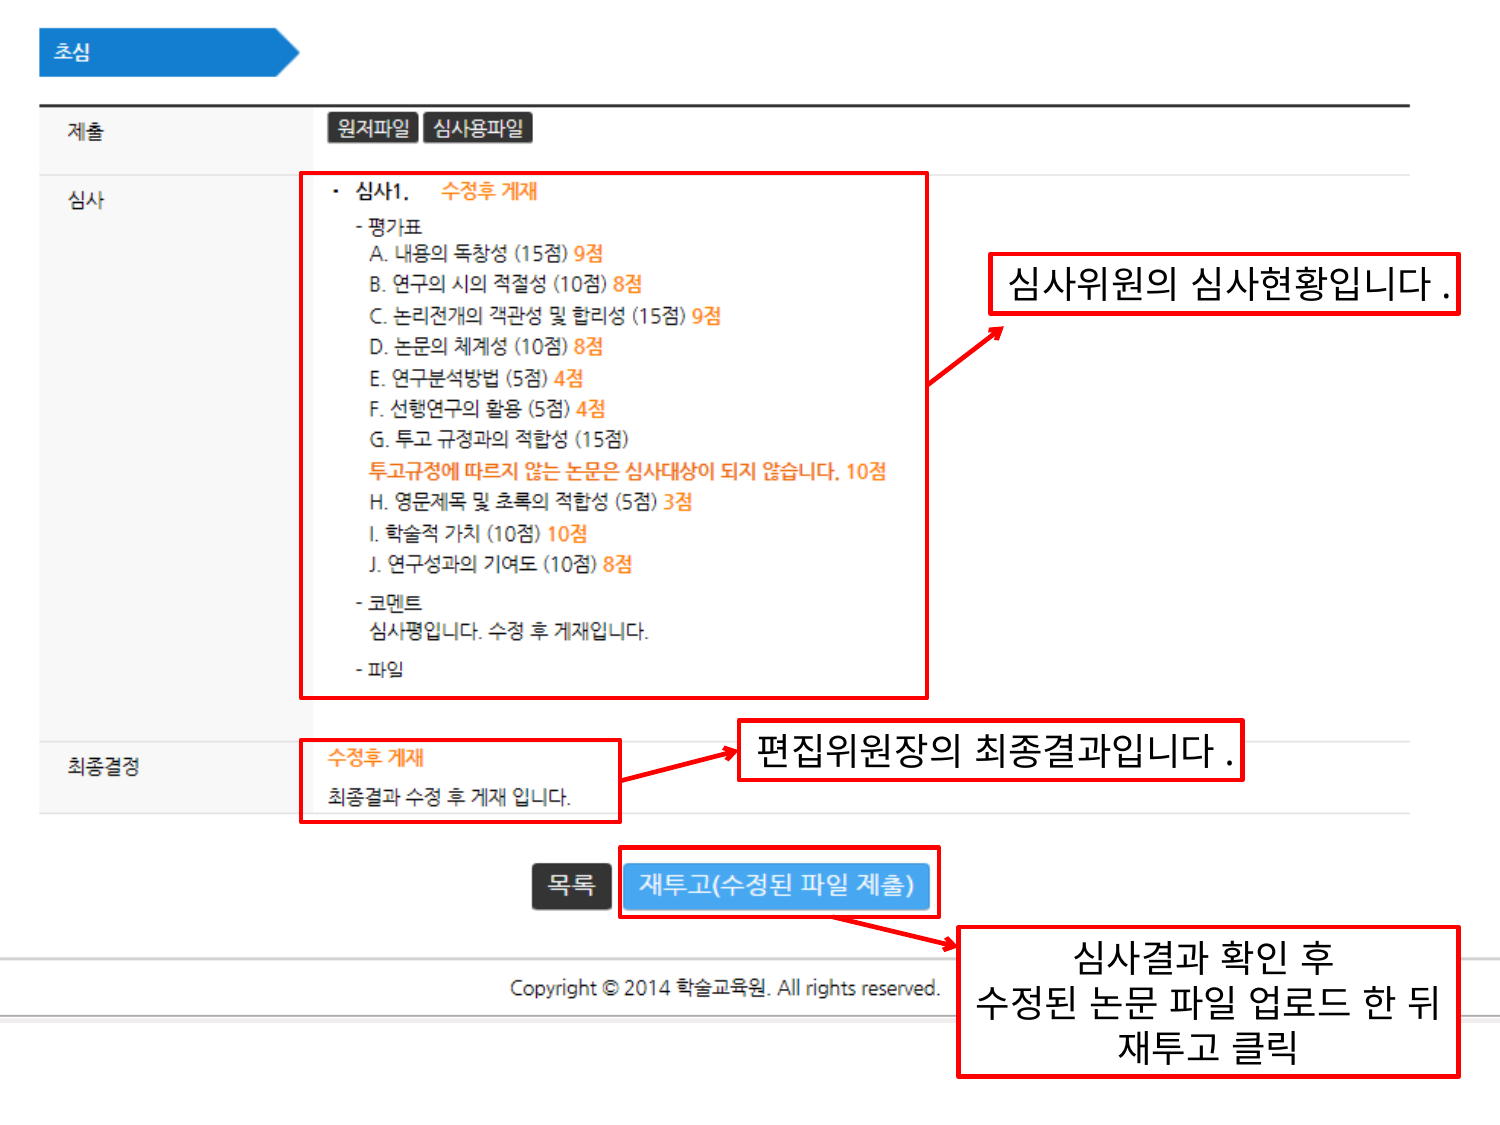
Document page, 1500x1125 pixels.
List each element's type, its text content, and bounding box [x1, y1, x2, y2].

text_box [926, 326, 1005, 386]
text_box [832, 916, 959, 948]
picture [0, 6, 1500, 1024]
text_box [619, 750, 740, 782]
text_box 심사결과 확인 후 수정된 논문 파일 업로드 한 뒤 재투고 클릭 [958, 1032, 1459, 1077]
